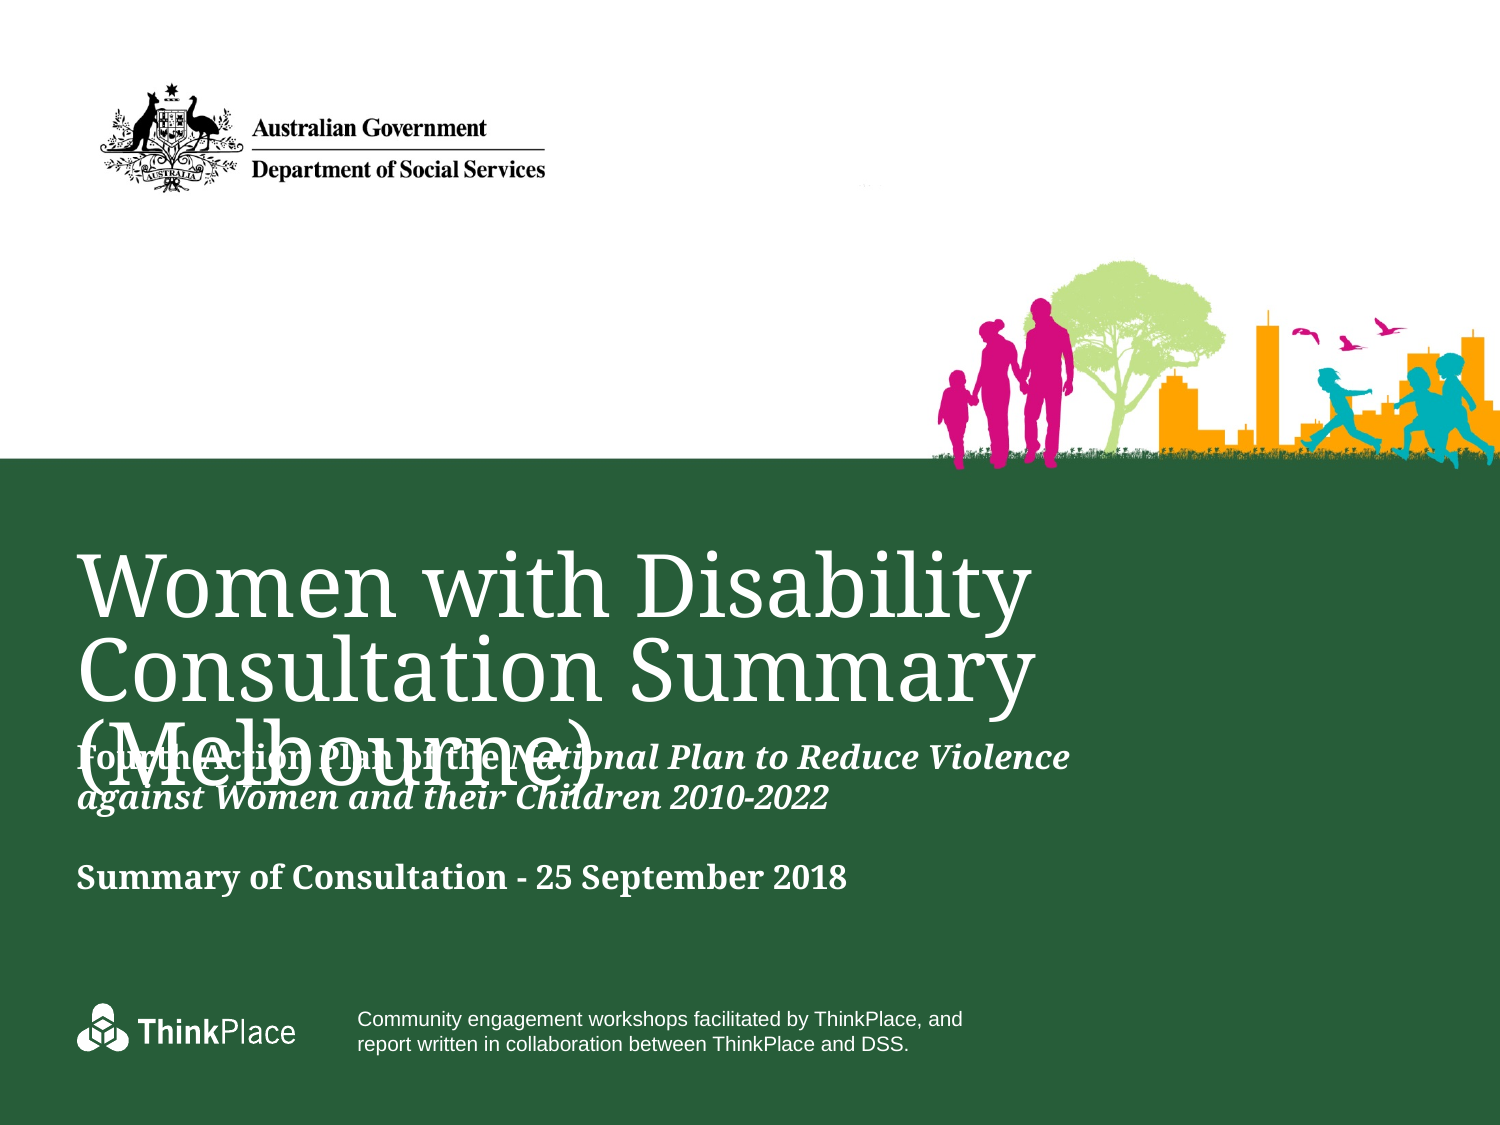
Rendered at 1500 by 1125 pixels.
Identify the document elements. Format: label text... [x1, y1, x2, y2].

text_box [76, 1003, 296, 1052]
text_box Fourth Action Plan of the National Plan to Reduce Violence against Women and their Children 2010-2022 Summary of Consultation - 25 September 2018 [76, 736, 1081, 897]
text_box Community engagement workshops facilitated by ThinkPlace, and report written in collaboration between ThinkPlace and DSS. [349, 998, 979, 1064]
text_box Women with Disability Consultation Summary (Melbourne) [76, 550, 1500, 803]
picture [0, 0, 1500, 1125]
